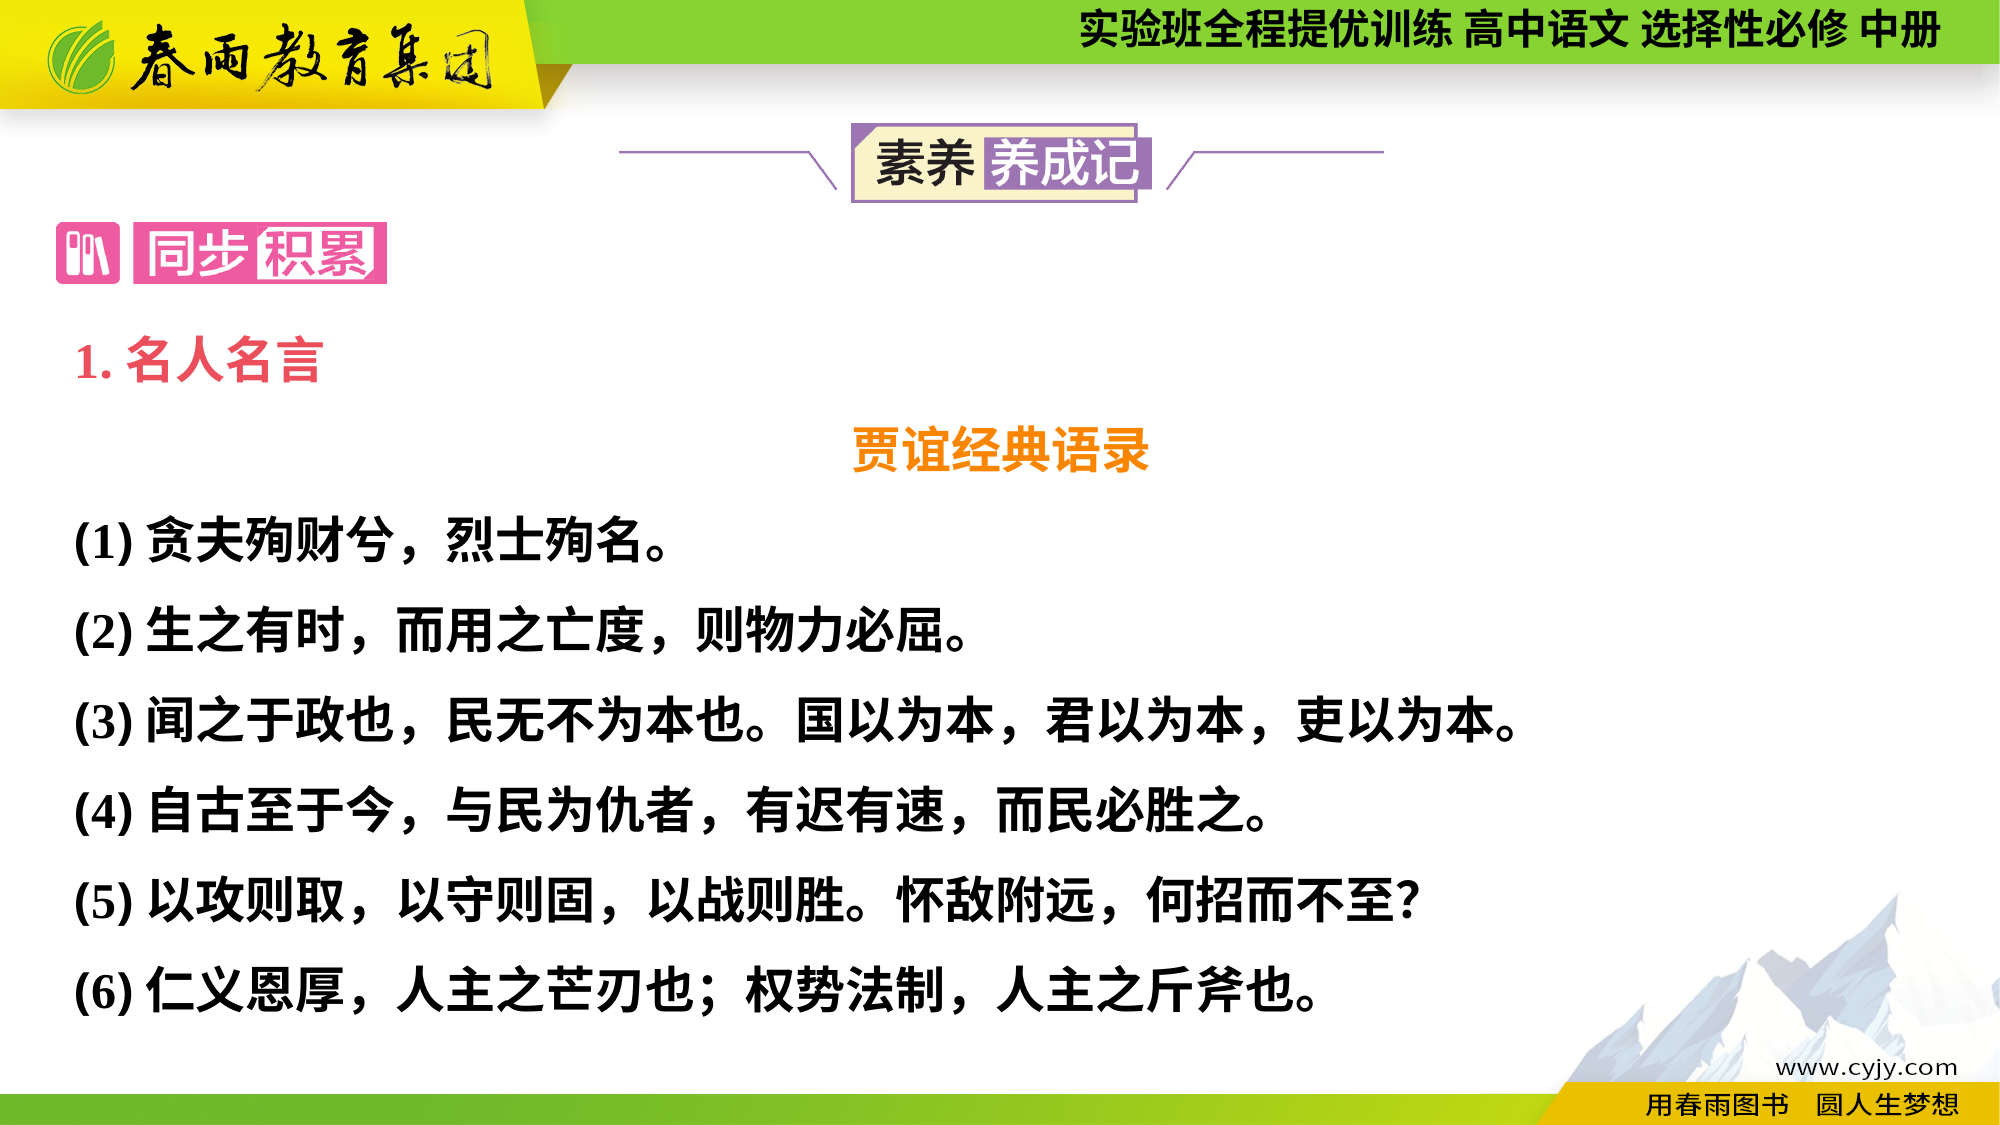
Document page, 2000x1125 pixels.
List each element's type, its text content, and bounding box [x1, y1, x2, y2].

list 1.名人名言 贾谊经典语录 (1)贪夫殉财兮，烈士殉名。 (2)生之有时，而用之亡度，则物力必屈。 (3)闻之于政也，民无不为本也。国以为本，君以为本，吏以为本。 (4)自古至于今，与民为仇者，有迟有速，而民必胜之。 (5)以攻则取，以守则固，以战则胜。怀敌附远，何招而不至？ (6)仁义恩厚，人主之芒刃也；权势法制，人主之斤斧也。 [59, 291, 1944, 1022]
picture [0, 0, 2000, 1125]
